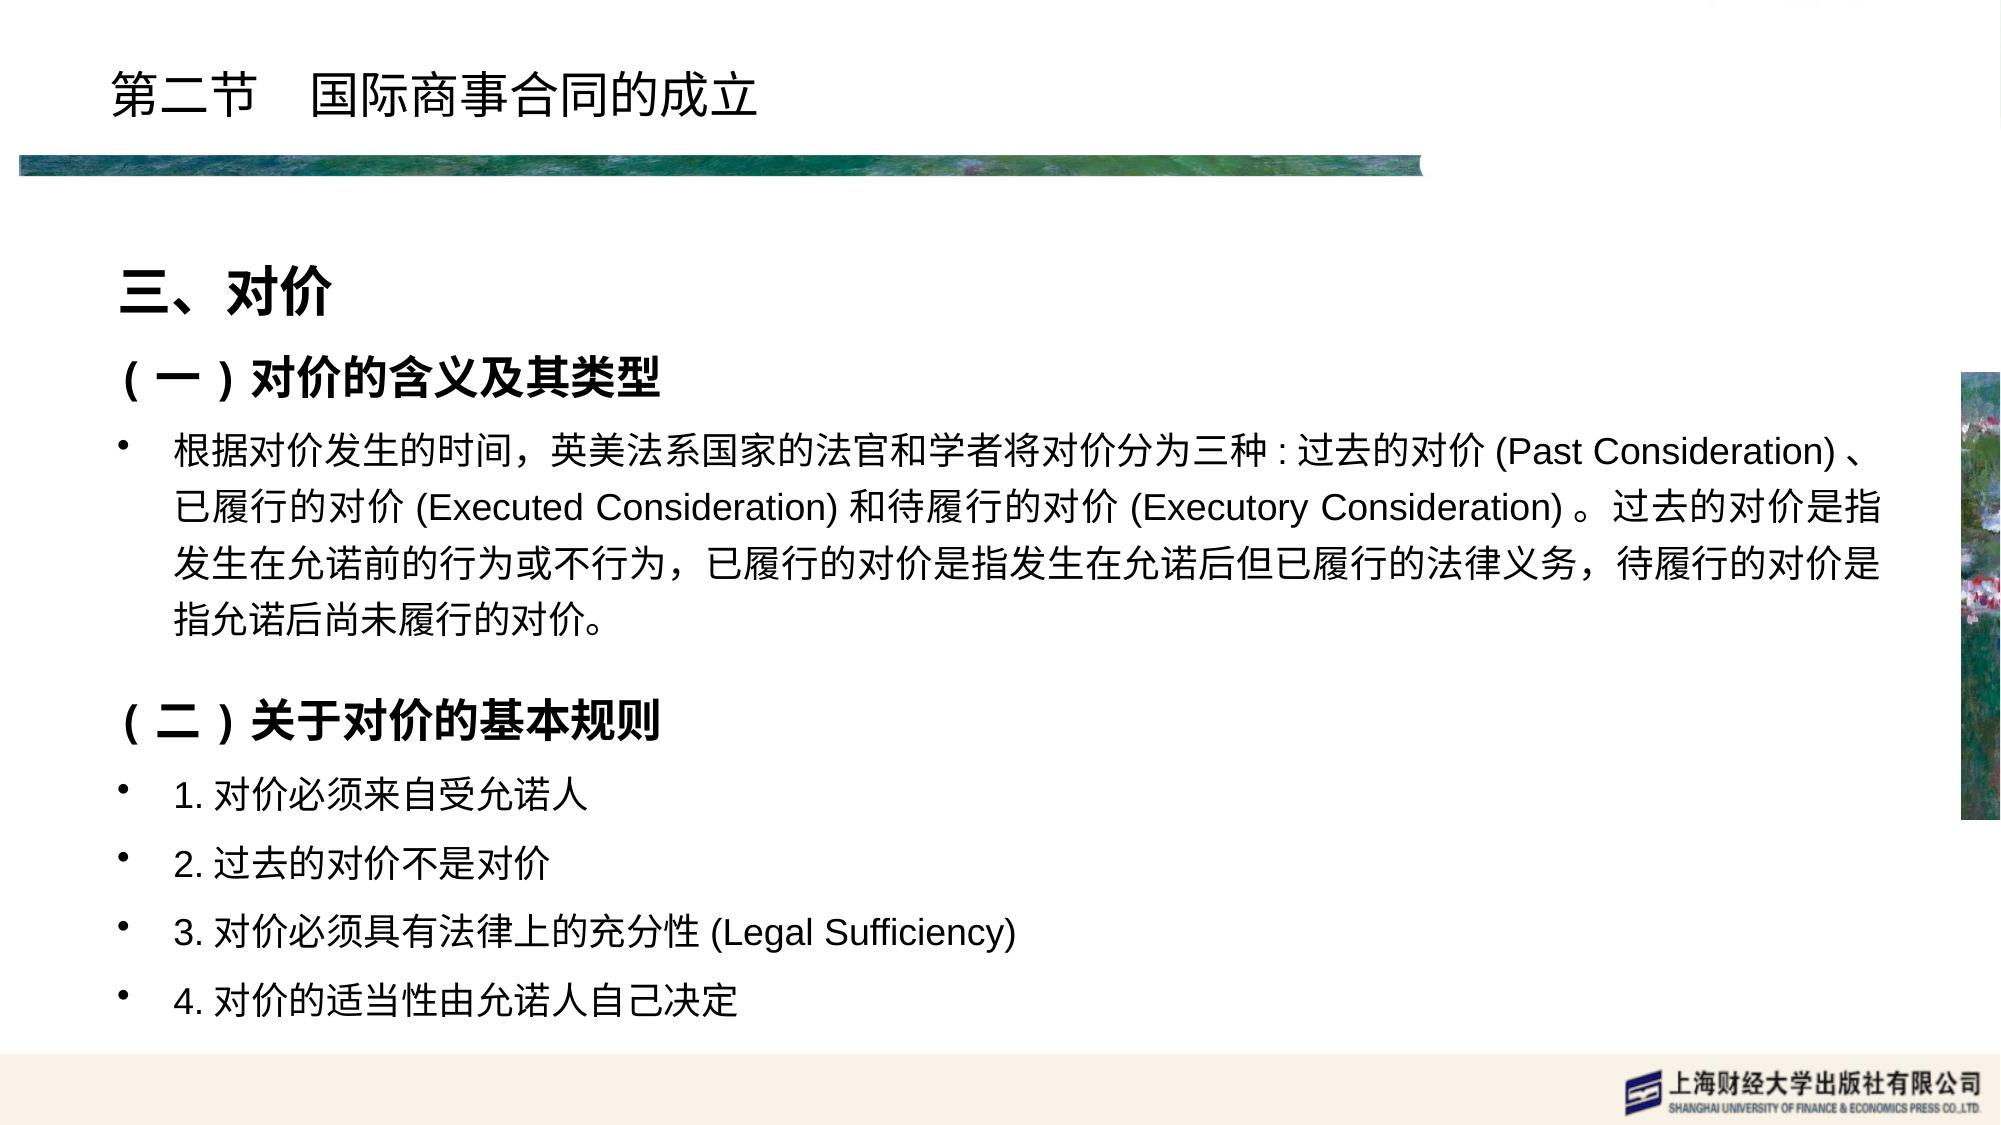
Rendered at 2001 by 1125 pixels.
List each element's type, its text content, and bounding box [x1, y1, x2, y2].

picture [0, 0, 2001, 1125]
title 第二节 国际商事合同的成立 [94, 42, 1451, 146]
list 三、对价 (一)对价的含义及其类型 根据对价发生的时间，英美法系国家的法官和学者将对价分为三种:过去的对价(Past Consideration)、已履行的对价(Executed Consideration)和待履行的对价(Executory Consideration)。过去的对价是指发生在允诺前的行为或不行为，已履行的对价是指发生在允诺后但已履行的法律义务，待履行的对价是指允诺后尚未履行的对价。 (二)关于对价的基本规则 1.对价必须来自受允诺人 2.过去的对价不是对价 3.对价必须具有法律上的充分性(Legal Sufficiency) 4.对价的适当性由允诺人自己决定 [102, 233, 1898, 1032]
